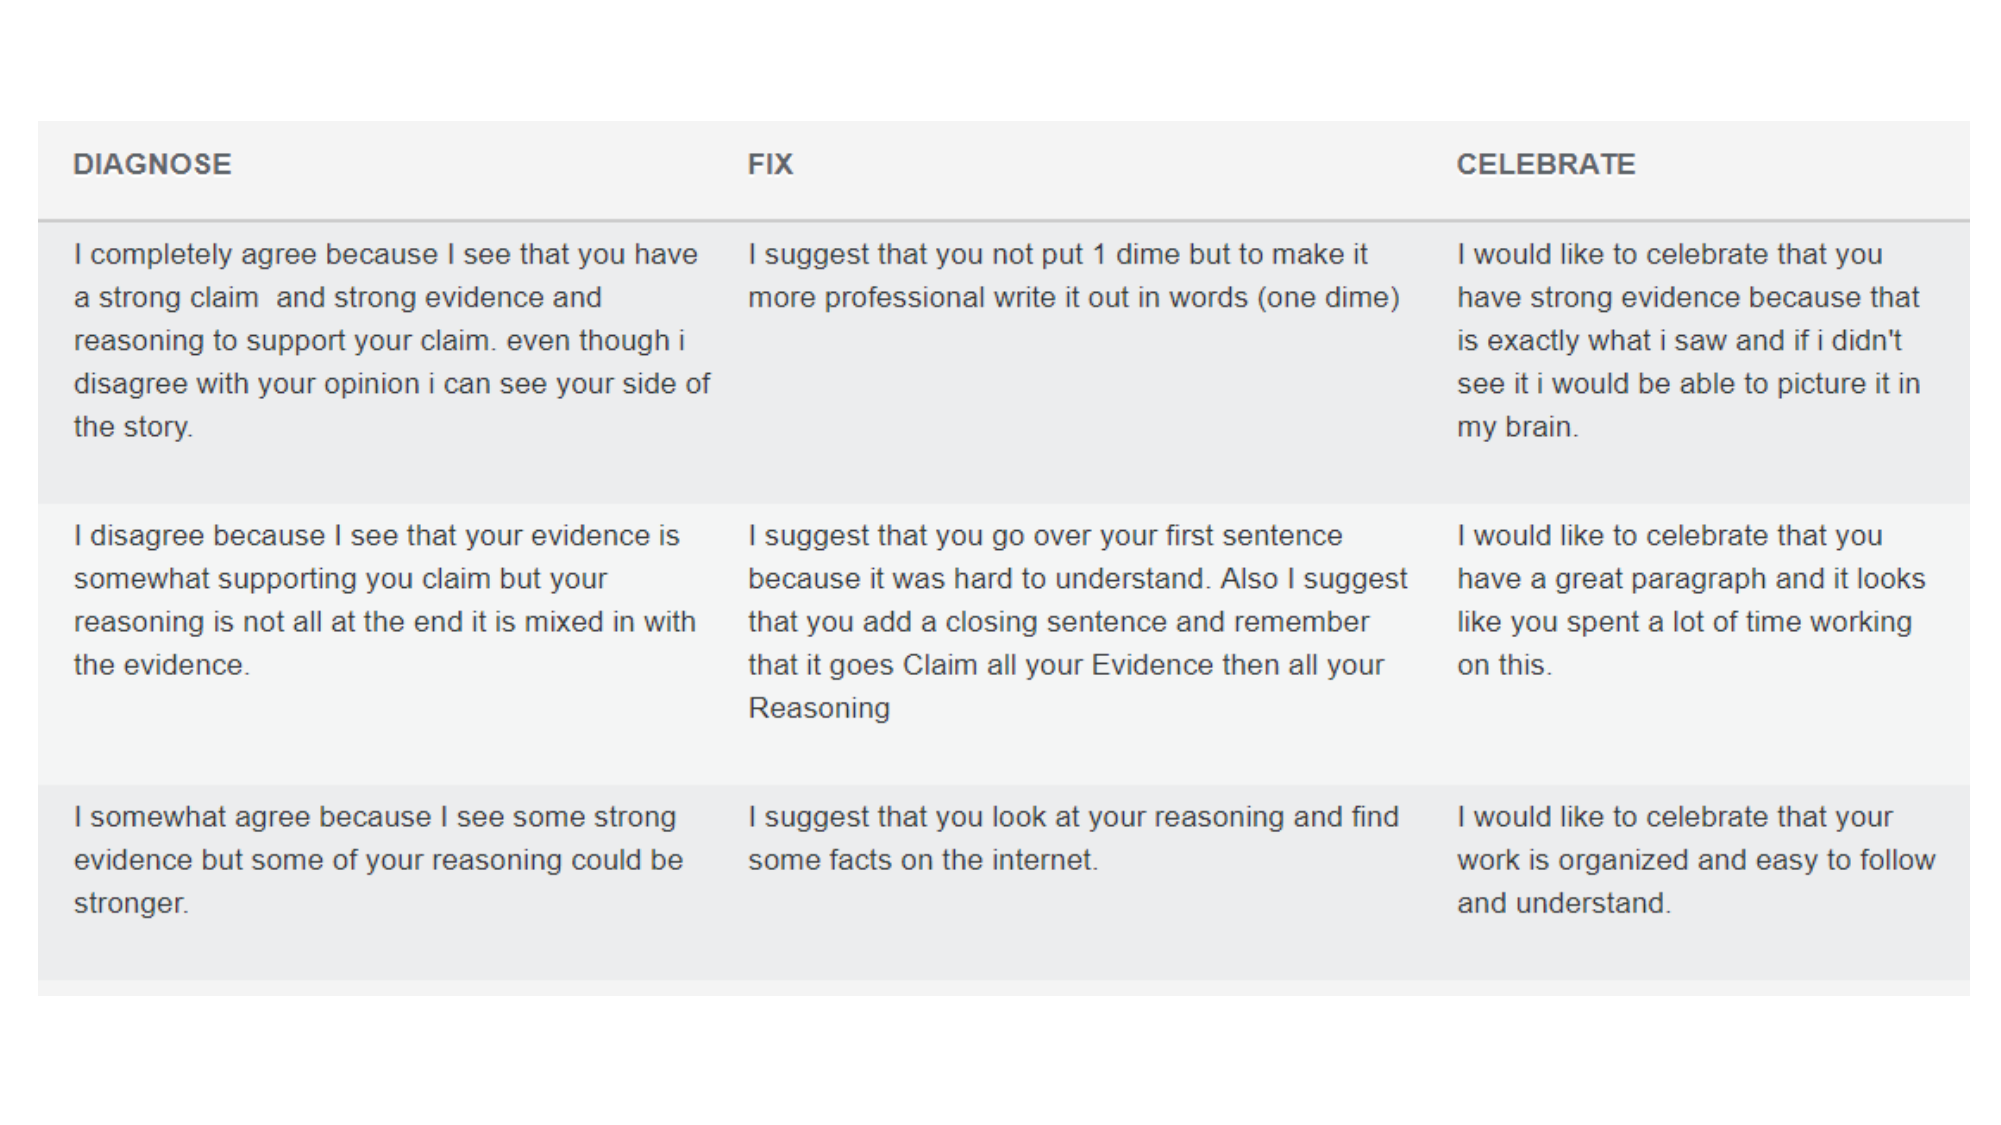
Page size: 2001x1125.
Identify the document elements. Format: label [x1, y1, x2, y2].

picture [38, 121, 1970, 997]
